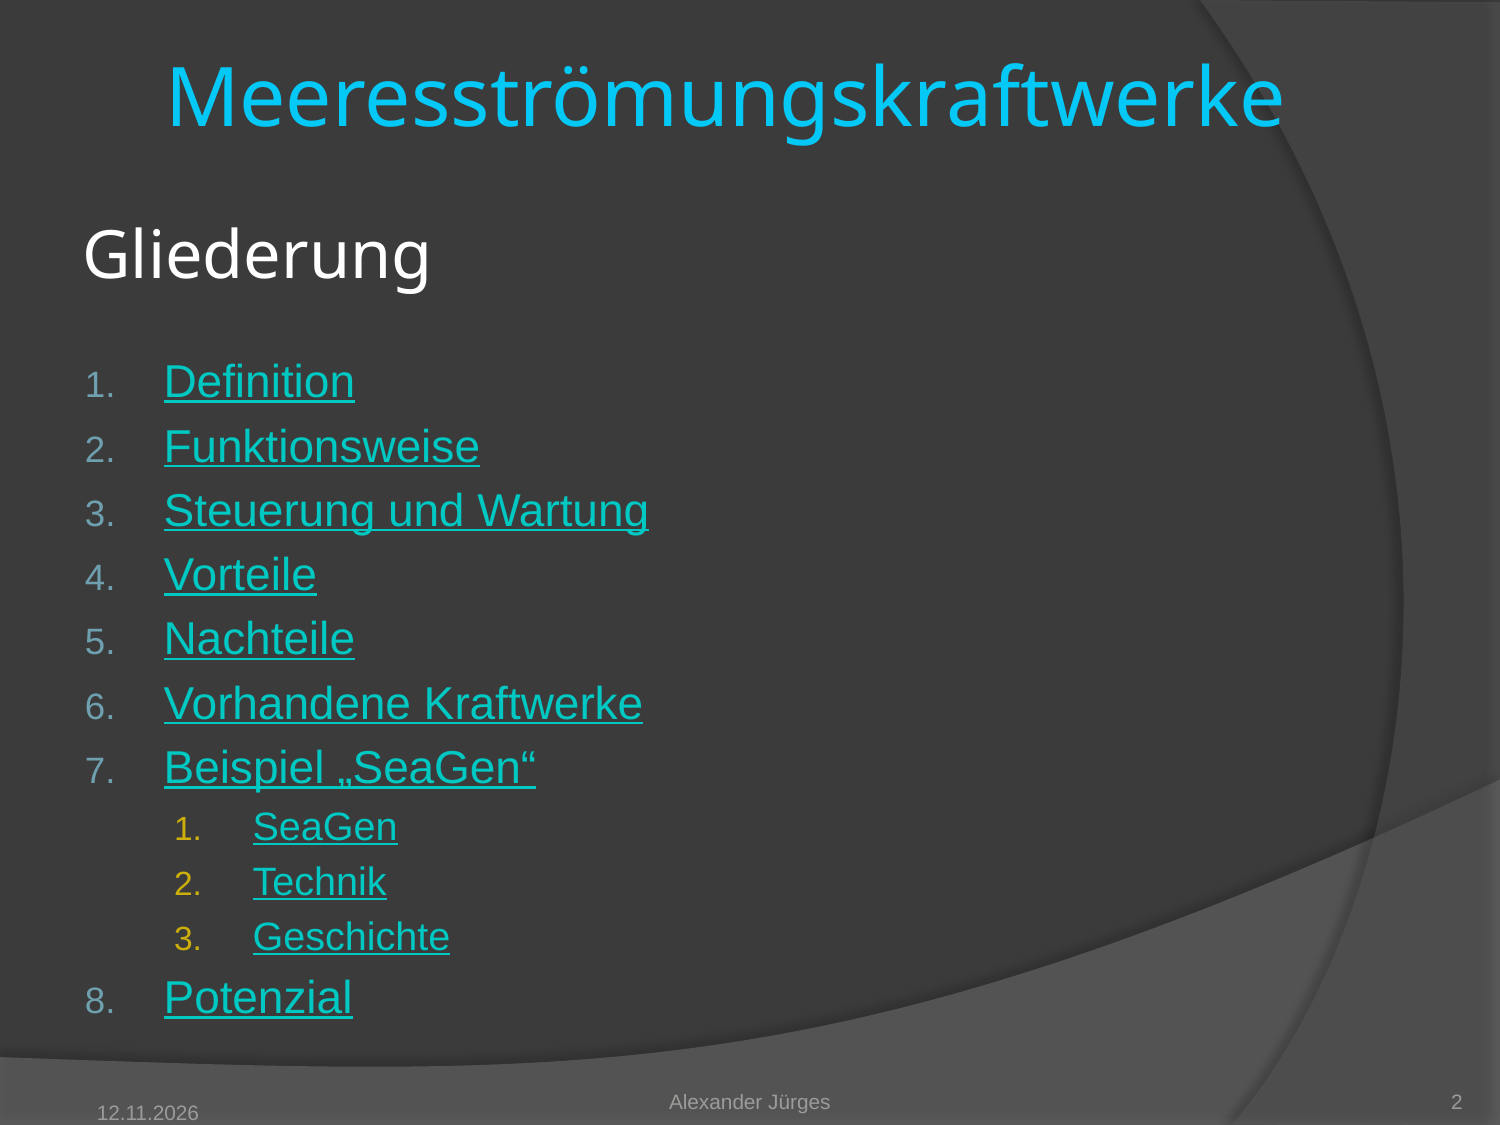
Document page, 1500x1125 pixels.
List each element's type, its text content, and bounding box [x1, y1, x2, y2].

title Gliederung [75, 187, 1500, 317]
list Definition Funktionsweise Steuerung und Wartung Vorteile Nachteile Vorhandene Kraftwerke Beispiel „SeaGen“ SeaGen Technik Geschichte Potenzial [70, 344, 1300, 1032]
text_box Meeresströmungskraftwerke [157, 0, 1383, 188]
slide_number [82, 1065, 432, 1125]
footer Alexander Jürges [512, 1053, 988, 1114]
slide_number 2 [1337, 1053, 1463, 1114]
